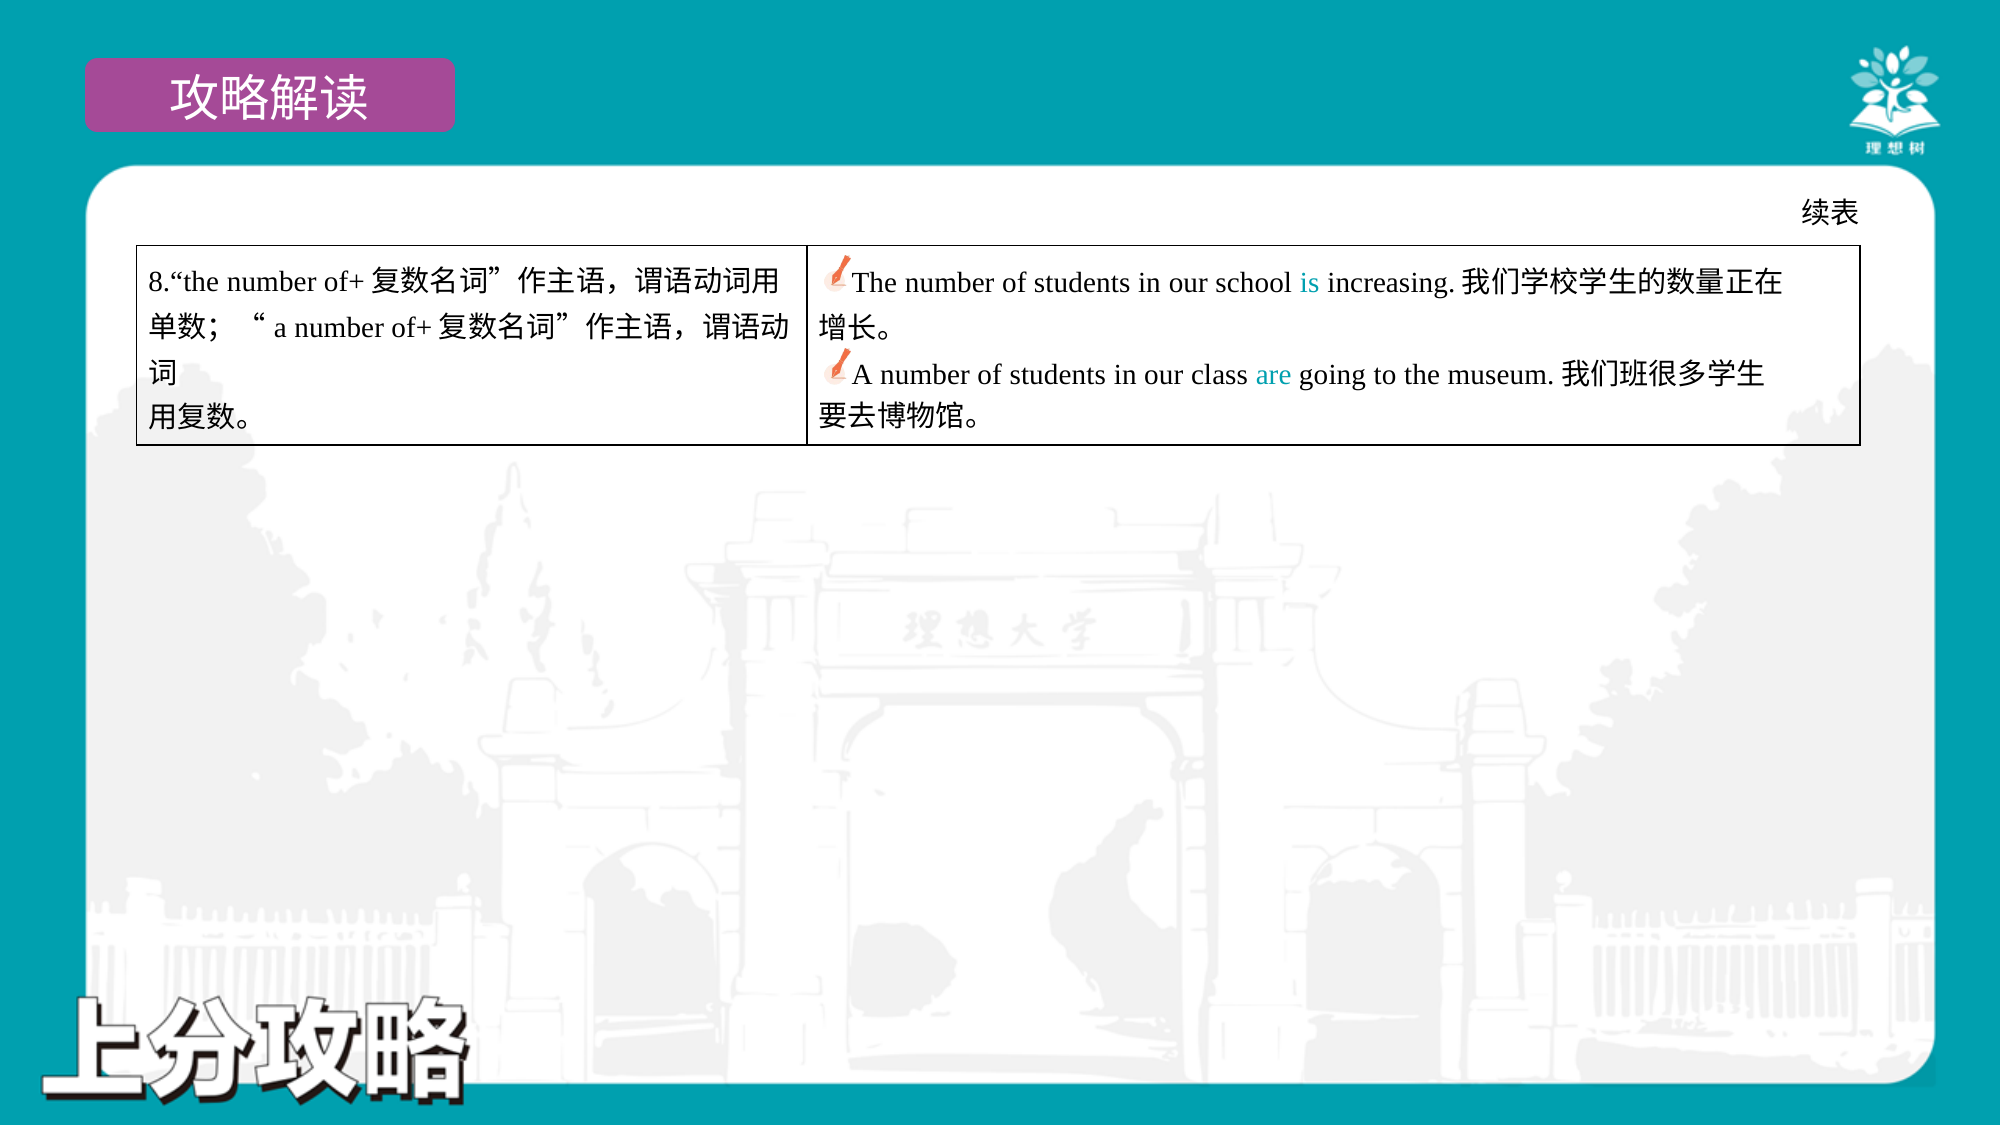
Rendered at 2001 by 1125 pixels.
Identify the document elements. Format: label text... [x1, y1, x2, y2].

table_header ____The number of students in our school is increasing.我们学校学生的数量正在 增长。 ____A number of students in our class are going to the museum.我们班很多学生 要去博物馆。 [808, 246, 1859, 444]
text_box 续表 [1801, 176, 1860, 229]
picture [0, 0, 2000, 1125]
table_header 8.“the number of+复数名词”作主语，谓语动词用 单数；“a number of+复数名词”作主语，谓语动词 用复数。 [137, 246, 806, 444]
